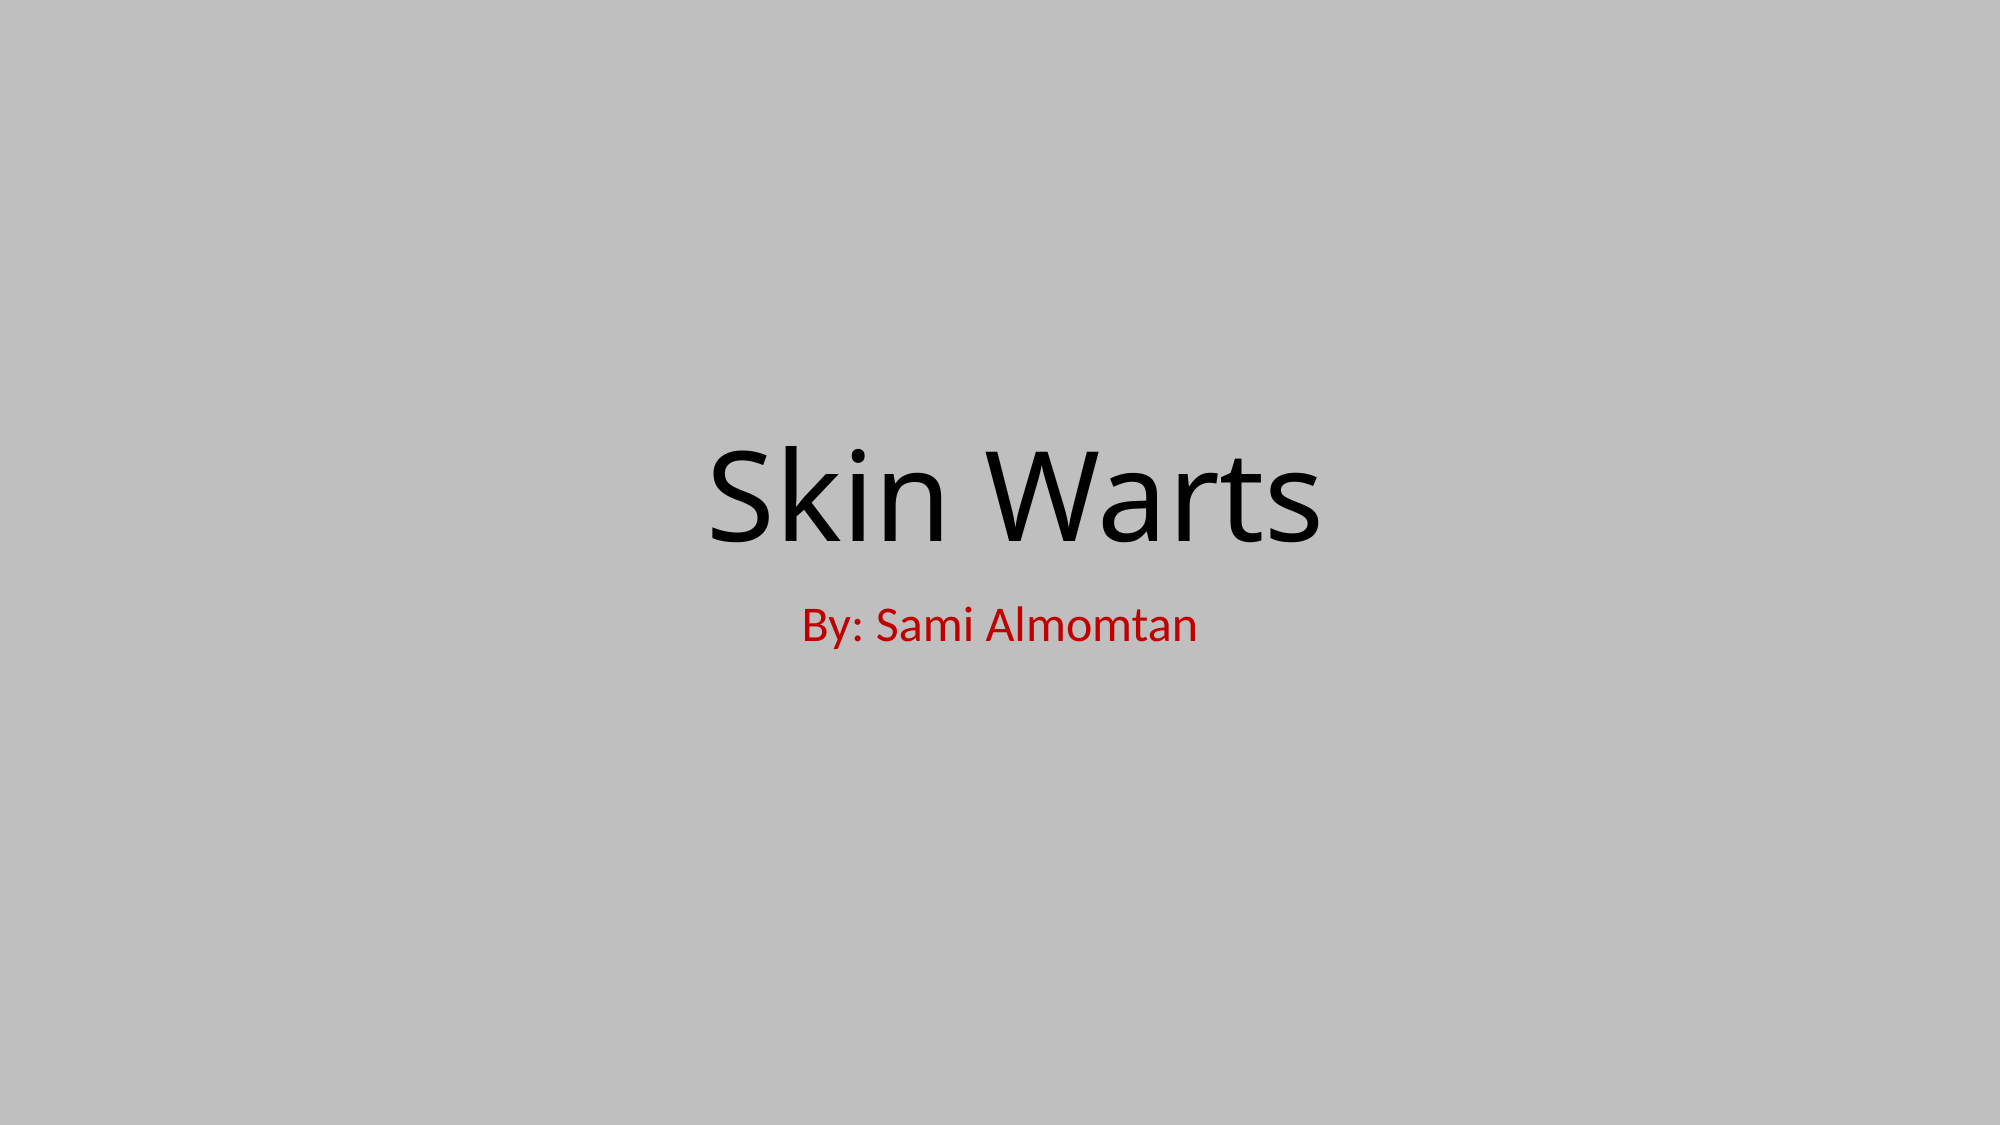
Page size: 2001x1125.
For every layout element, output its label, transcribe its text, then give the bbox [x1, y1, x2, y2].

subtitle By: Sami Almomtan [249, 590, 1750, 863]
title Skin Warts [249, 184, 1750, 576]
